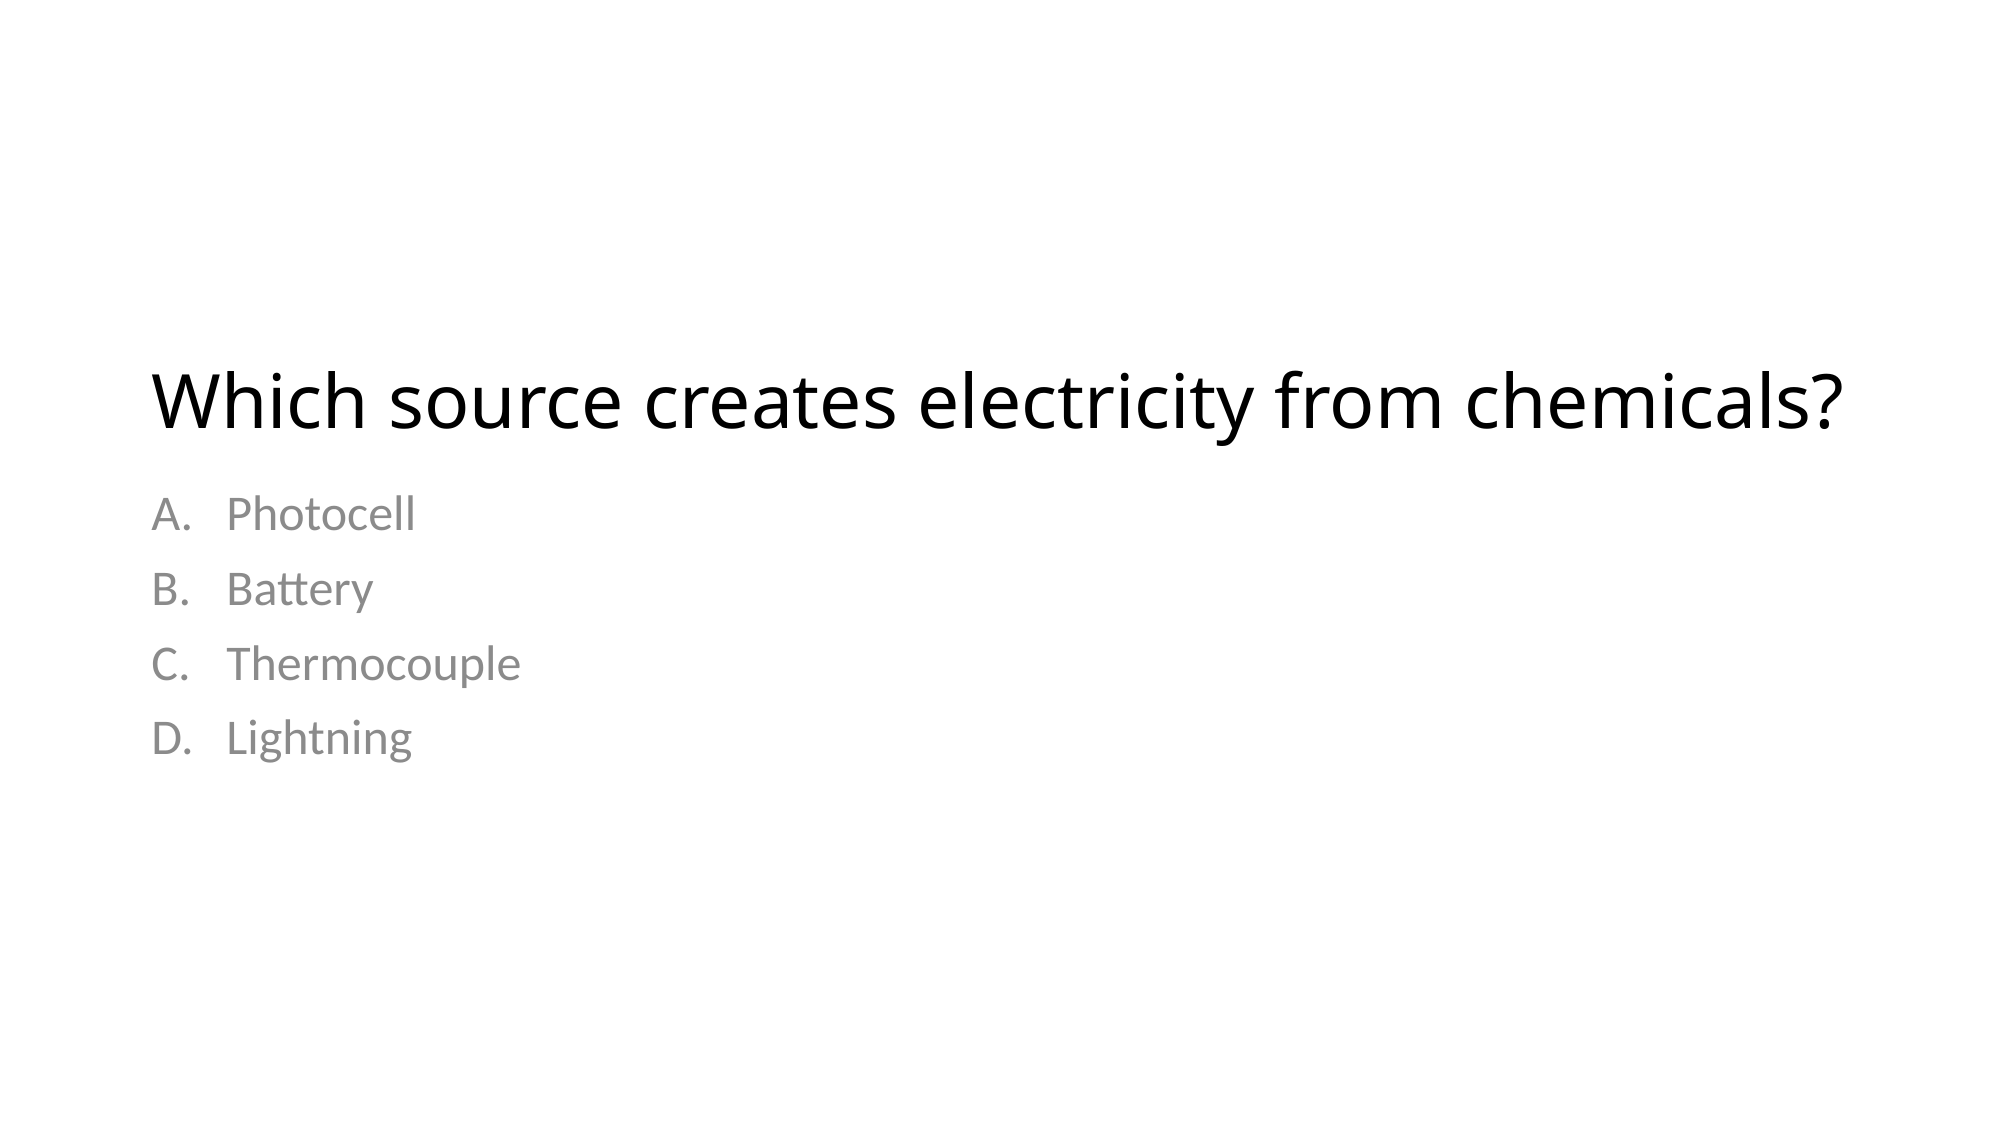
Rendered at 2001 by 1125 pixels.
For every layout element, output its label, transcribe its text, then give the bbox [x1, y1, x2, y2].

list Photocell Battery Thermocouple Lightning [136, 479, 1862, 999]
title Which source creates electricity from chemicals? [136, 280, 1862, 453]
